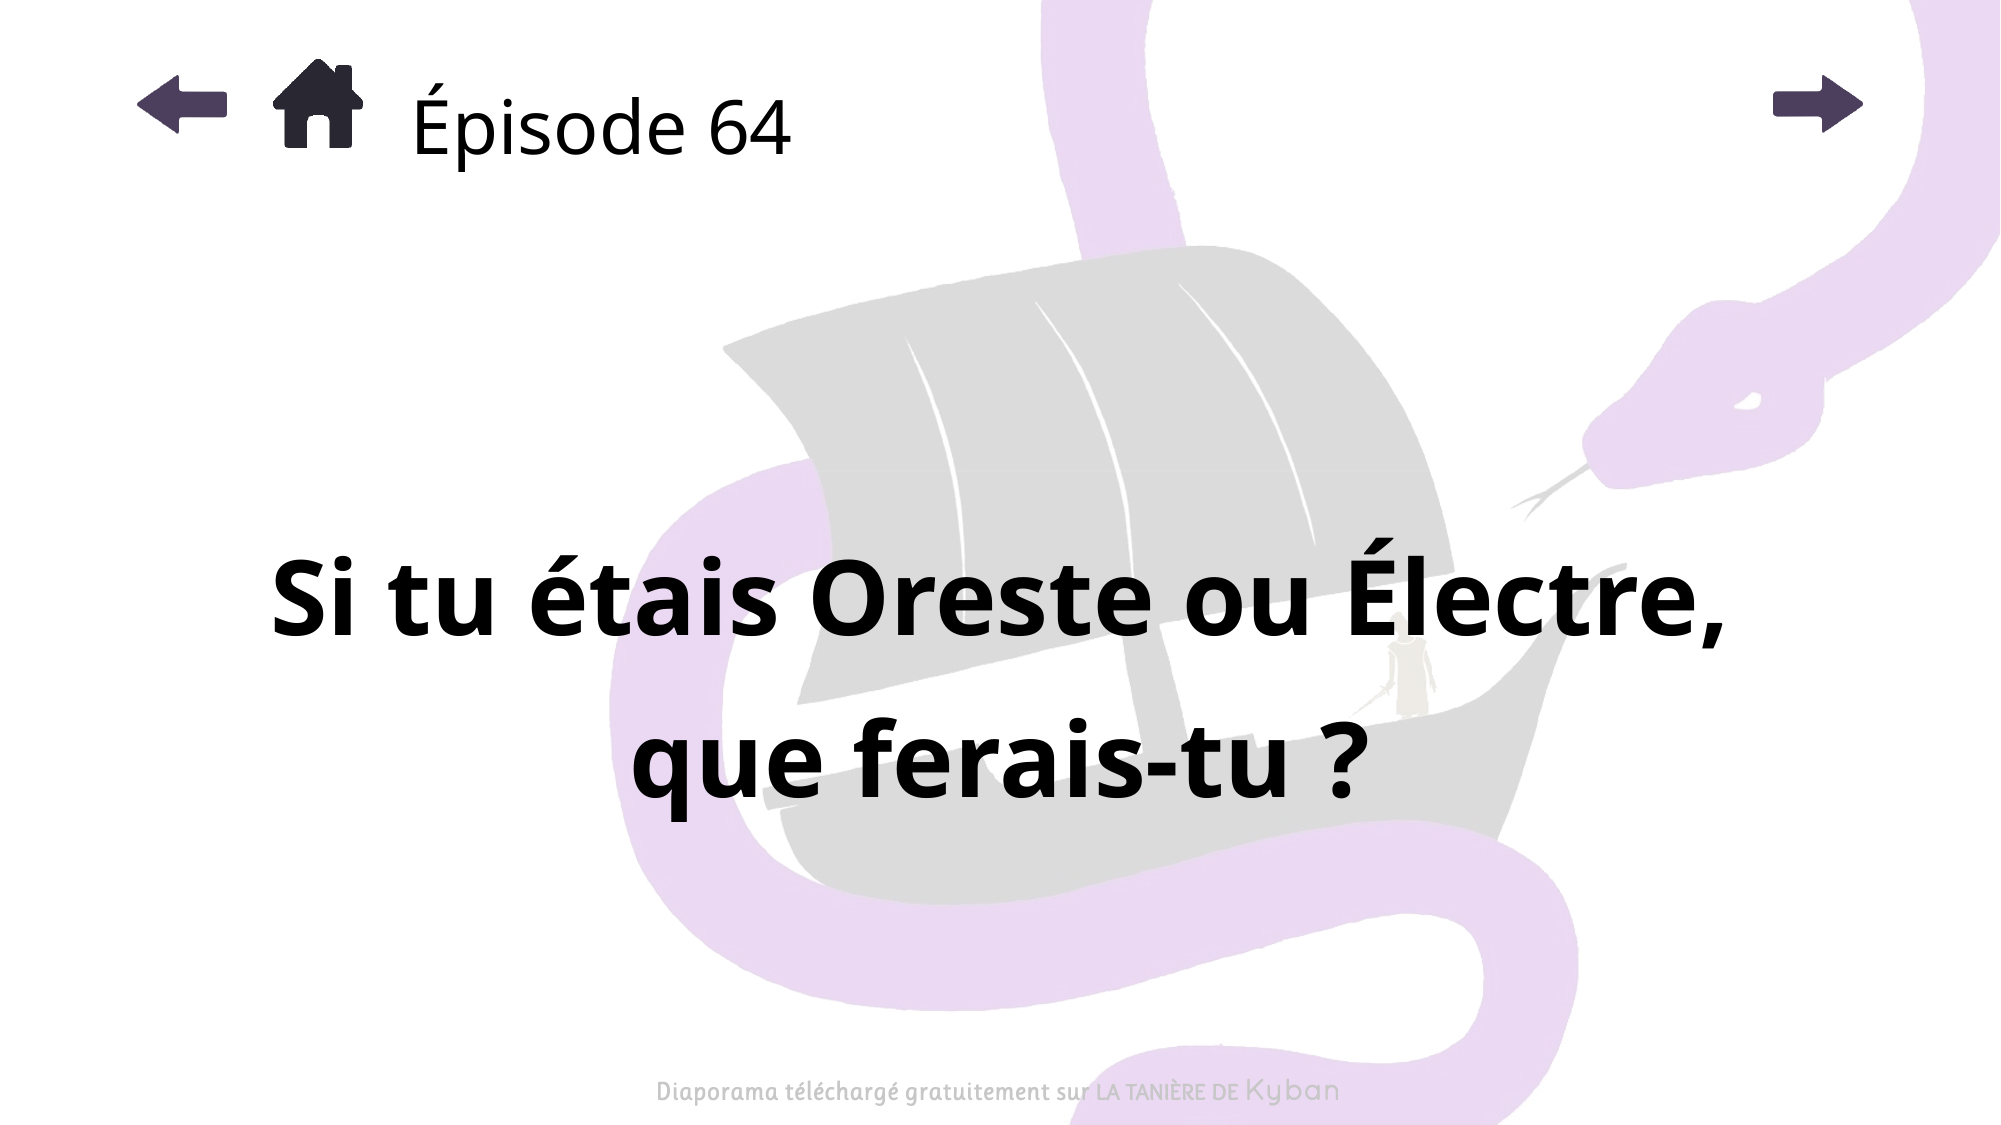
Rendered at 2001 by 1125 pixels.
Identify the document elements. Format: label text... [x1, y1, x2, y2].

picture [0, 0, 2001, 1125]
list Si tu étais Oreste ou Électre, que ferais-tu ? [137, 299, 1863, 1014]
title Épisode 64 [395, 59, 1863, 202]
